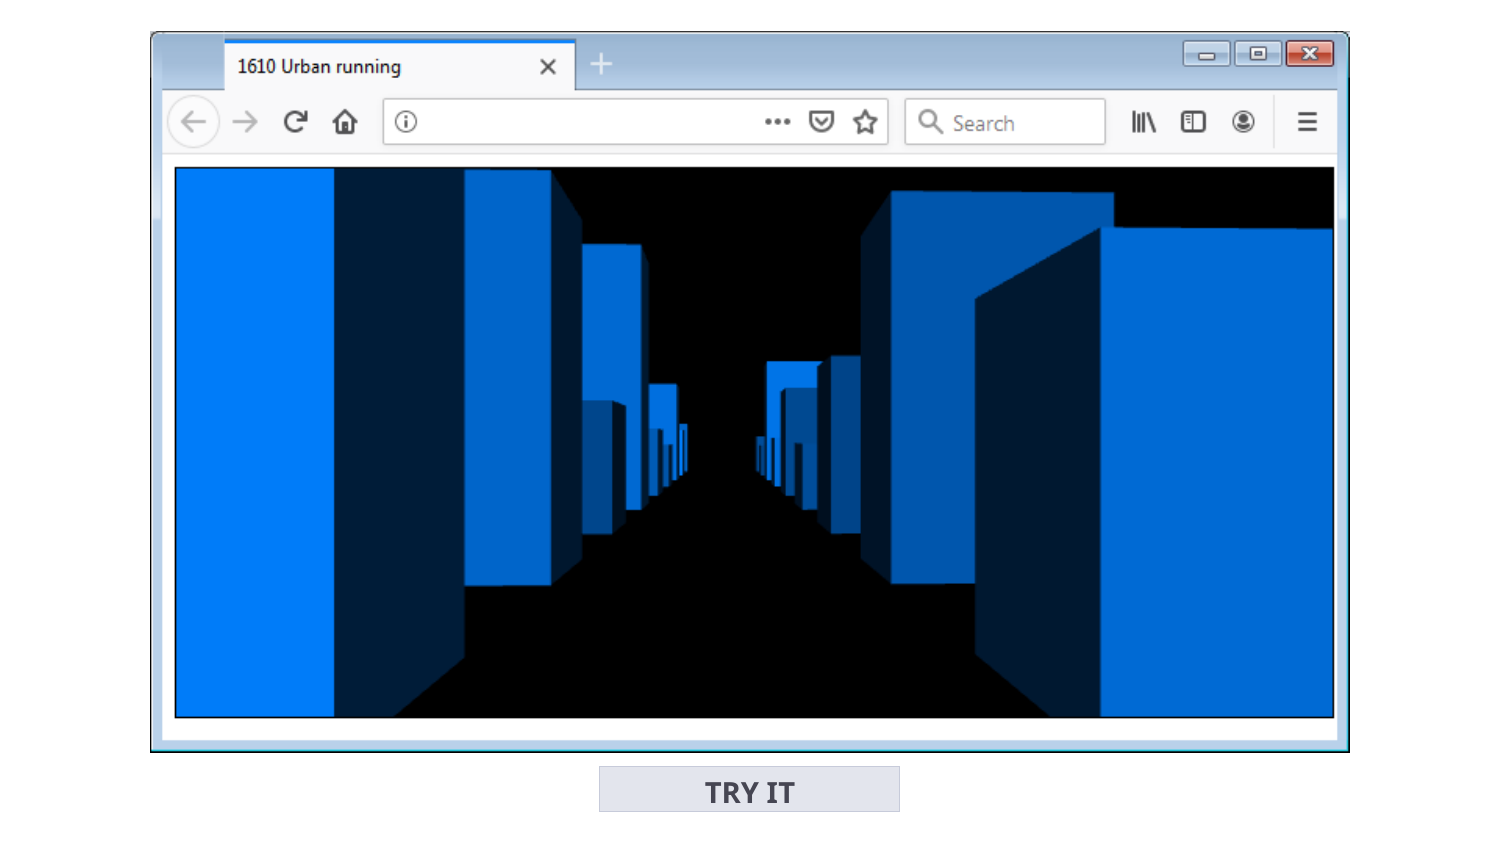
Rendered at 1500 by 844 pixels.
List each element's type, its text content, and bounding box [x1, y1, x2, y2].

text_box TRY IT [599, 766, 900, 812]
picture [149, 31, 1351, 753]
